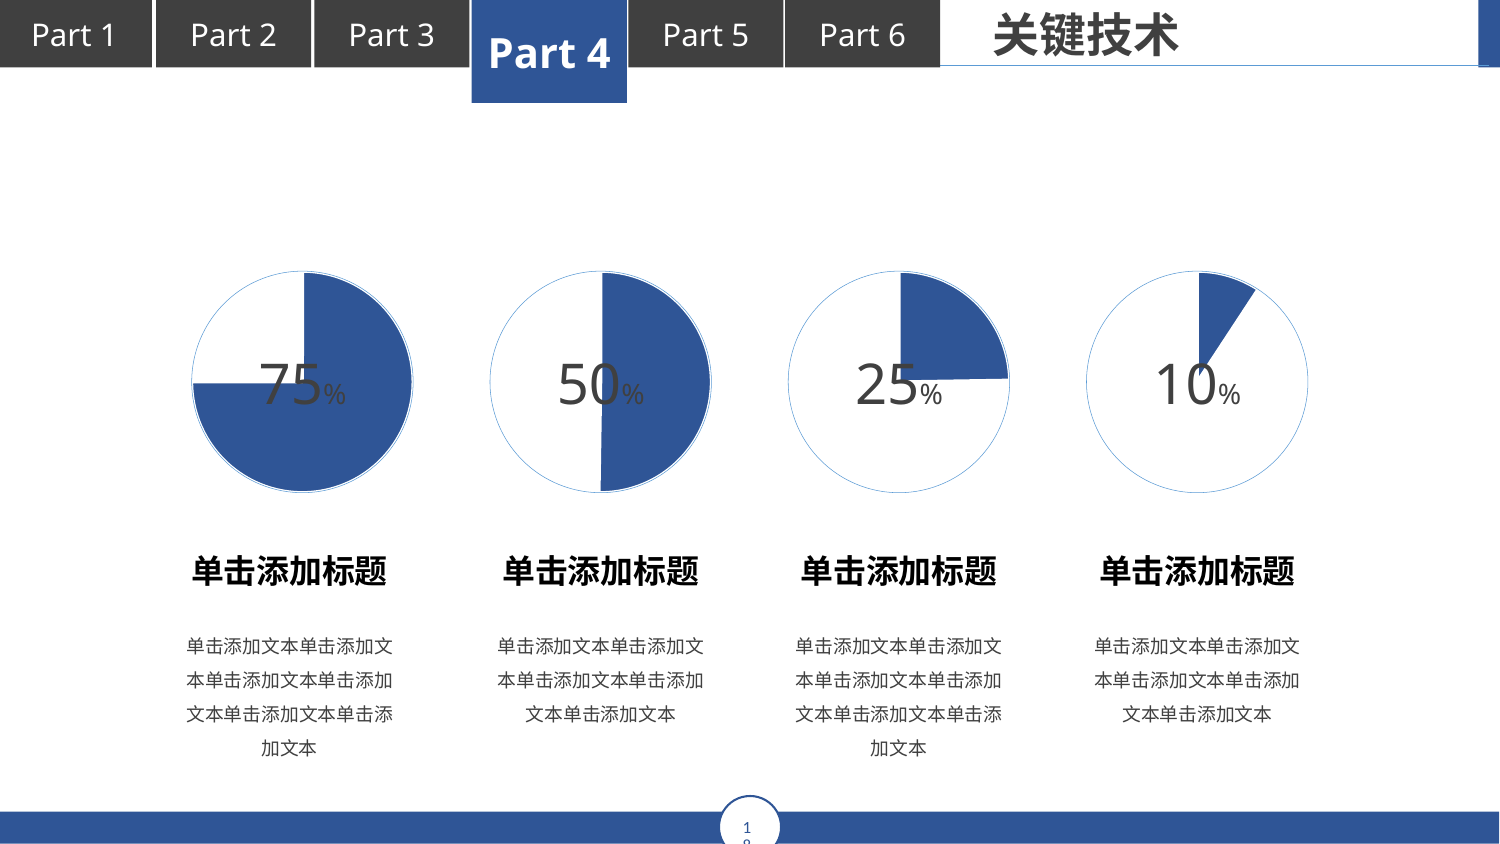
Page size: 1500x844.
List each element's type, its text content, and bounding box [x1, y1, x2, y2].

text_box 单击添加标题 单击添加文本单击添加文本单击添加文本单击添加文本单击添加文本 [476, 545, 725, 731]
text_box 关键技术 [981, 0, 1193, 68]
text_box 单击添加标题 单击添加文本单击添加文本单击添加文本单击添加文本单击添加文本单击添加文本 [775, 545, 1023, 765]
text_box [191, 271, 414, 493]
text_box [788, 271, 1010, 493]
text_box 单击添加标题 单击添加文本单击添加文本单击添加文本单击添加文本单击添加文本单击添加文本 [165, 545, 414, 765]
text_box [489, 271, 712, 493]
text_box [1086, 271, 1308, 493]
text_box 单击添加标题 单击添加文本单击添加文本单击添加文本单击添加文本单击添加文本 [1073, 545, 1322, 731]
